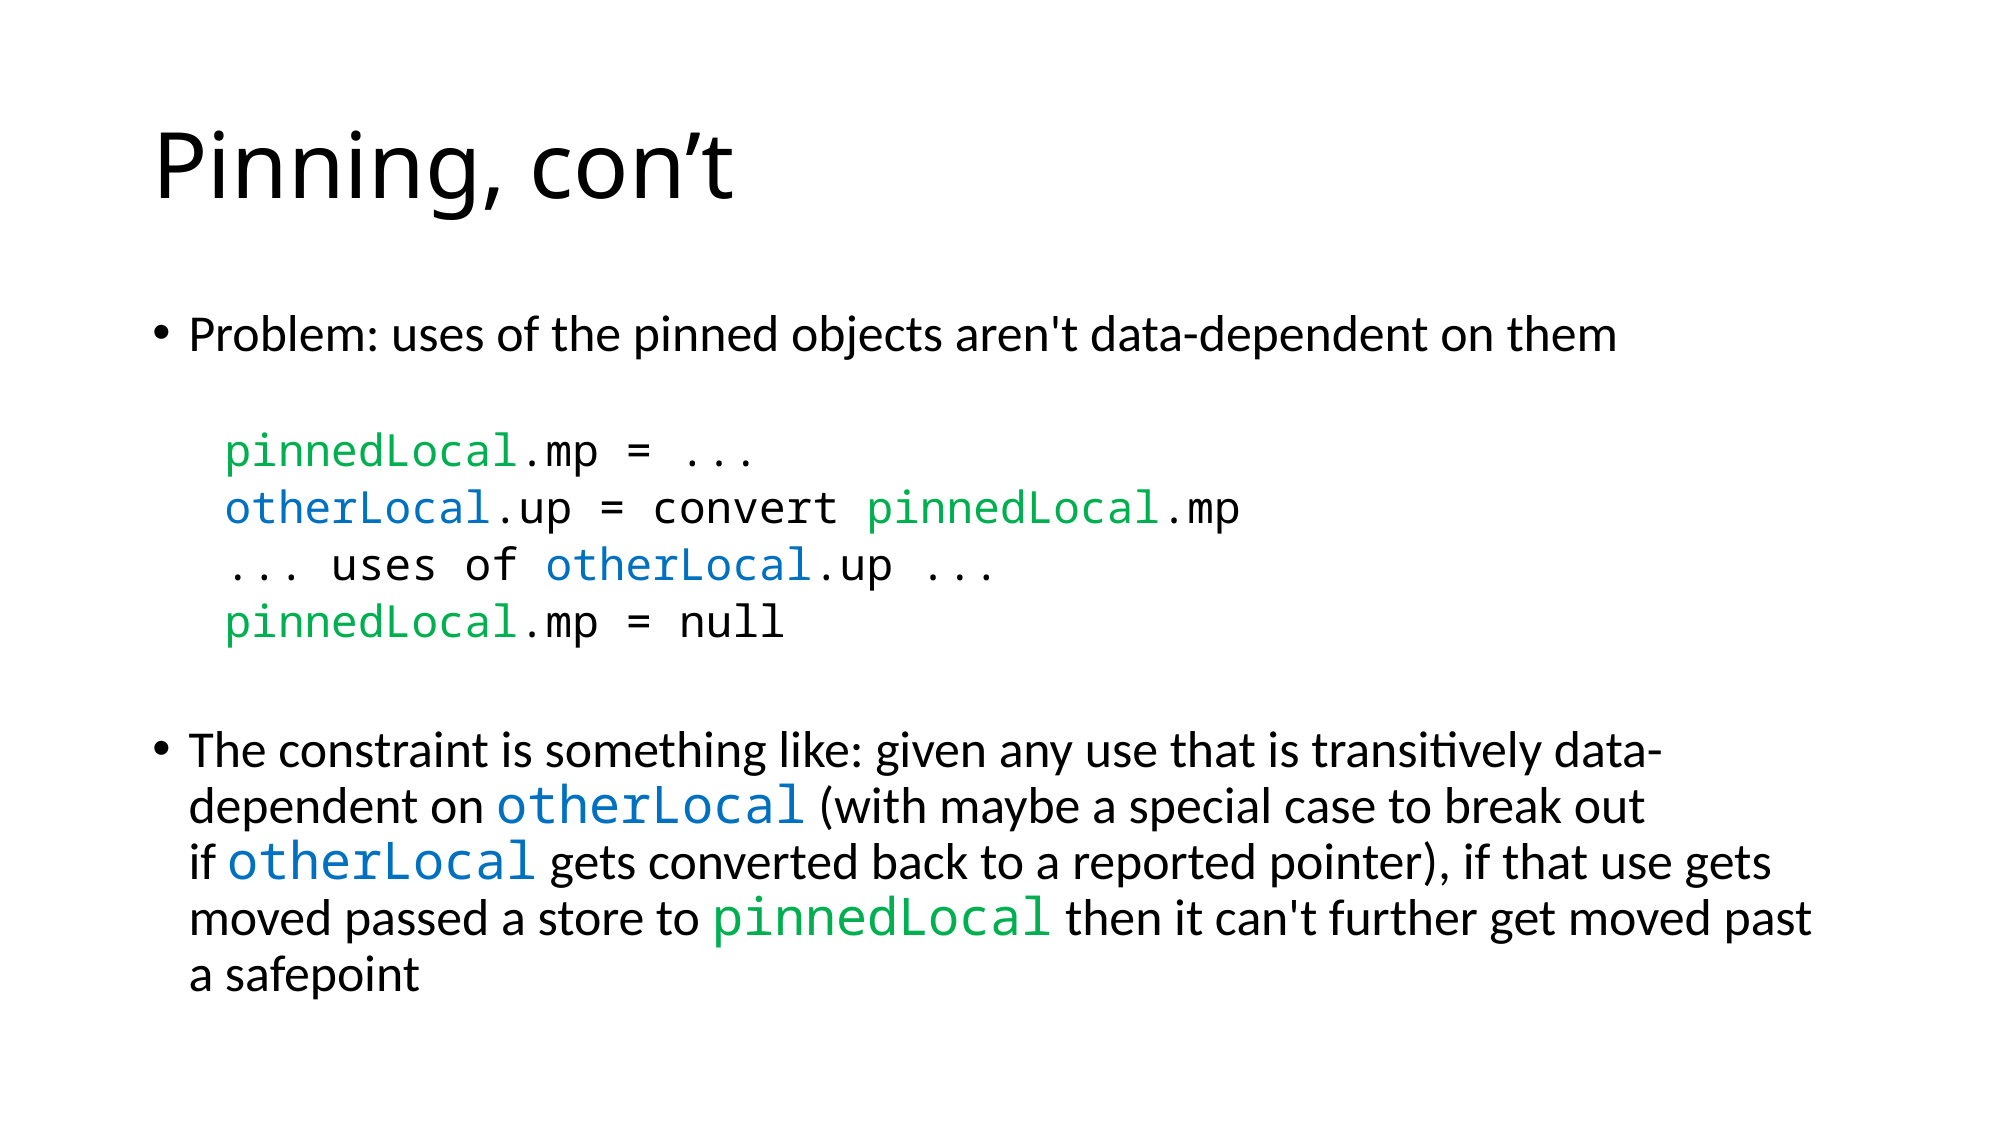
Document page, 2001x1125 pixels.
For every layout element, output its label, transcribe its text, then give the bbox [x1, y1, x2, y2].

title Pinning, con’t [137, 59, 1863, 278]
list Problem: uses of the pinned objects aren't data-dependent on them pinnedLocal.mp = ... otherLocal.up = convert pinnedLocal.mp ... uses of otherLocal.up ... pinnedLocal.mp = null The constraint is something like: given any use that is transitively data-dependent on otherLocal (with maybe a special case to break out if otherLocal gets converted back to a reported pointer), if that use gets moved passed a store to pinnedLocal then it can't further get moved past a safepoint [137, 299, 1863, 1014]
